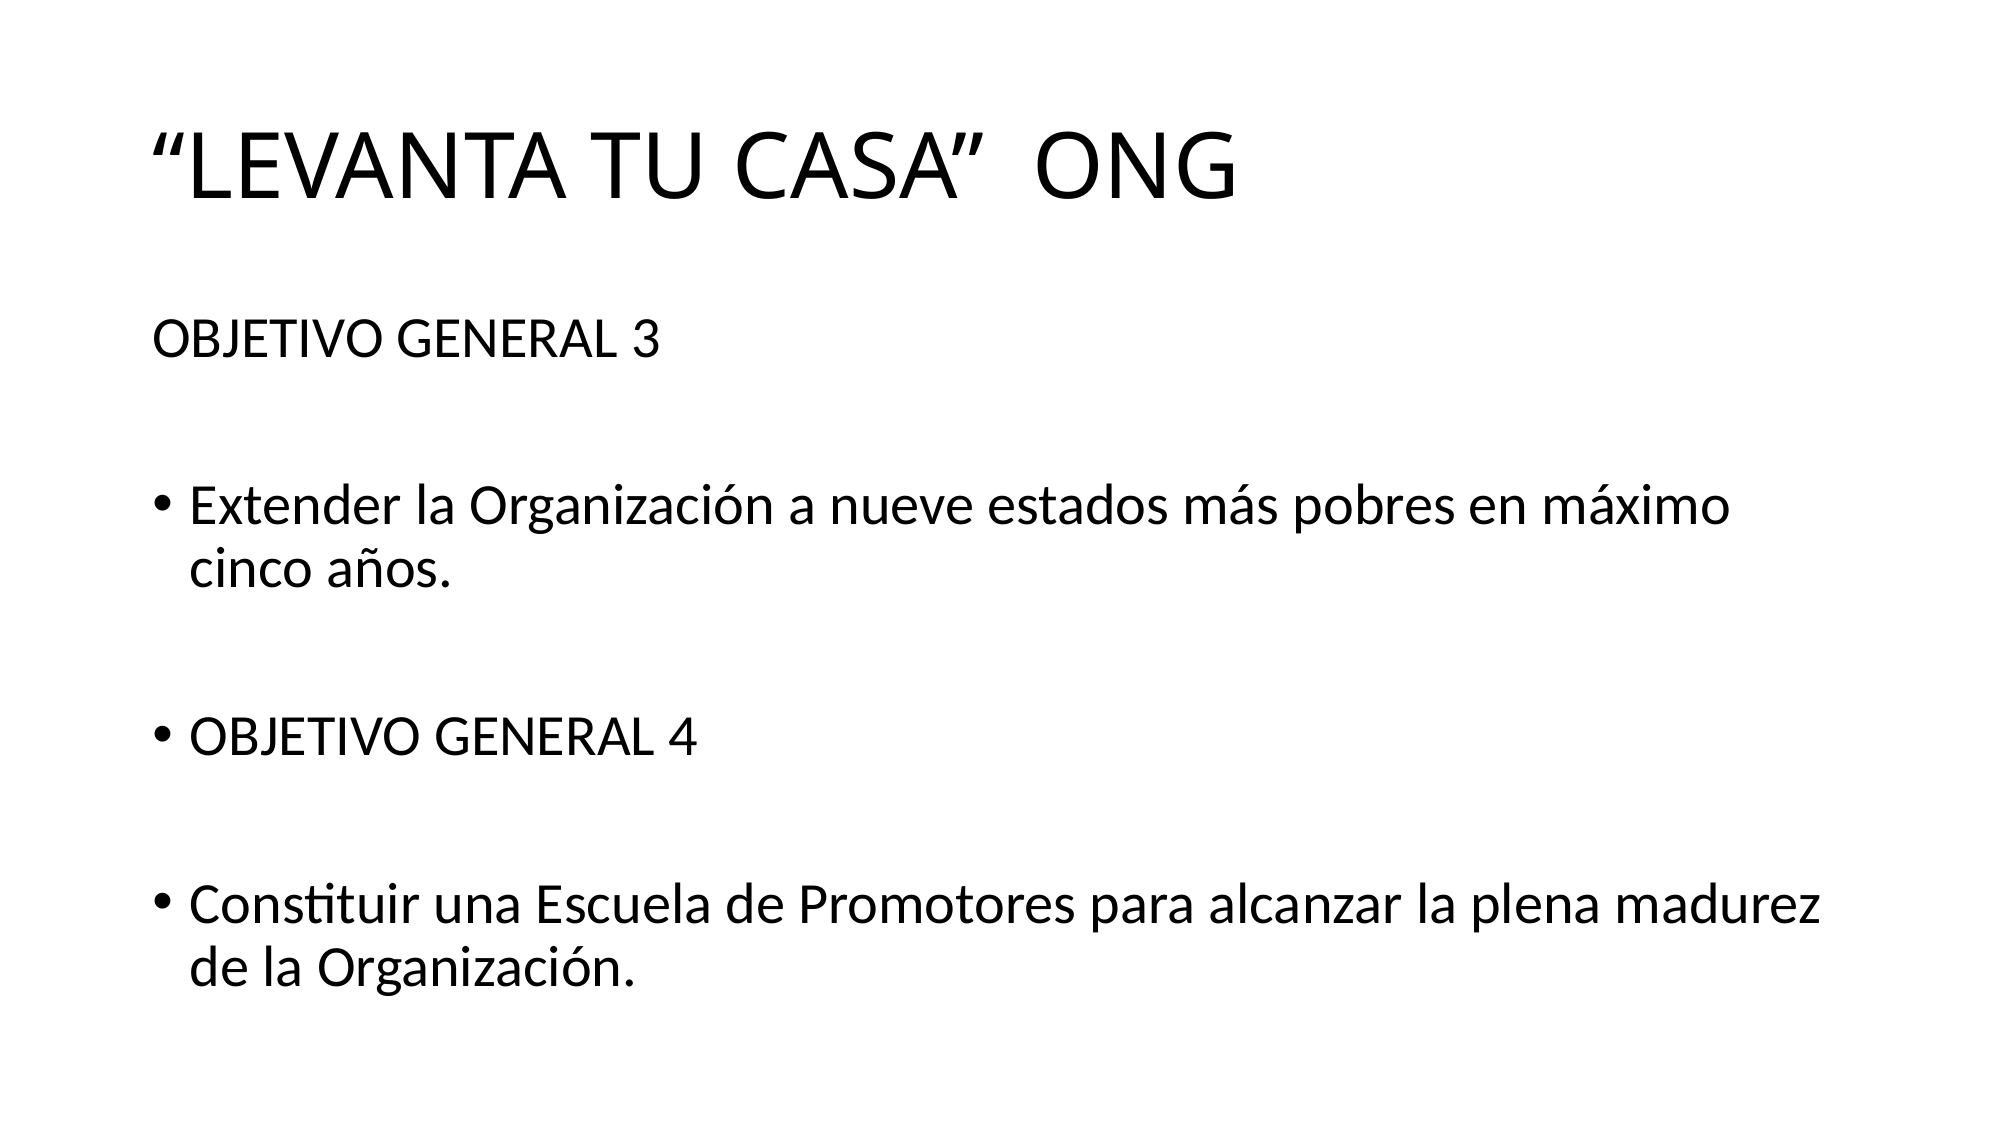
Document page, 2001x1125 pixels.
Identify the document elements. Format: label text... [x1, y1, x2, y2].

list OBJETIVO GENERAL 3 Extender la Organización a nueve estados más pobres en máximo cinco años. OBJETIVO GENERAL 4 Constituir una Escuela de Promotores para alcanzar la plena madurez de la Organización. [137, 299, 1863, 1014]
title “LEVANTA TU CASA” ONG [137, 59, 1863, 278]
